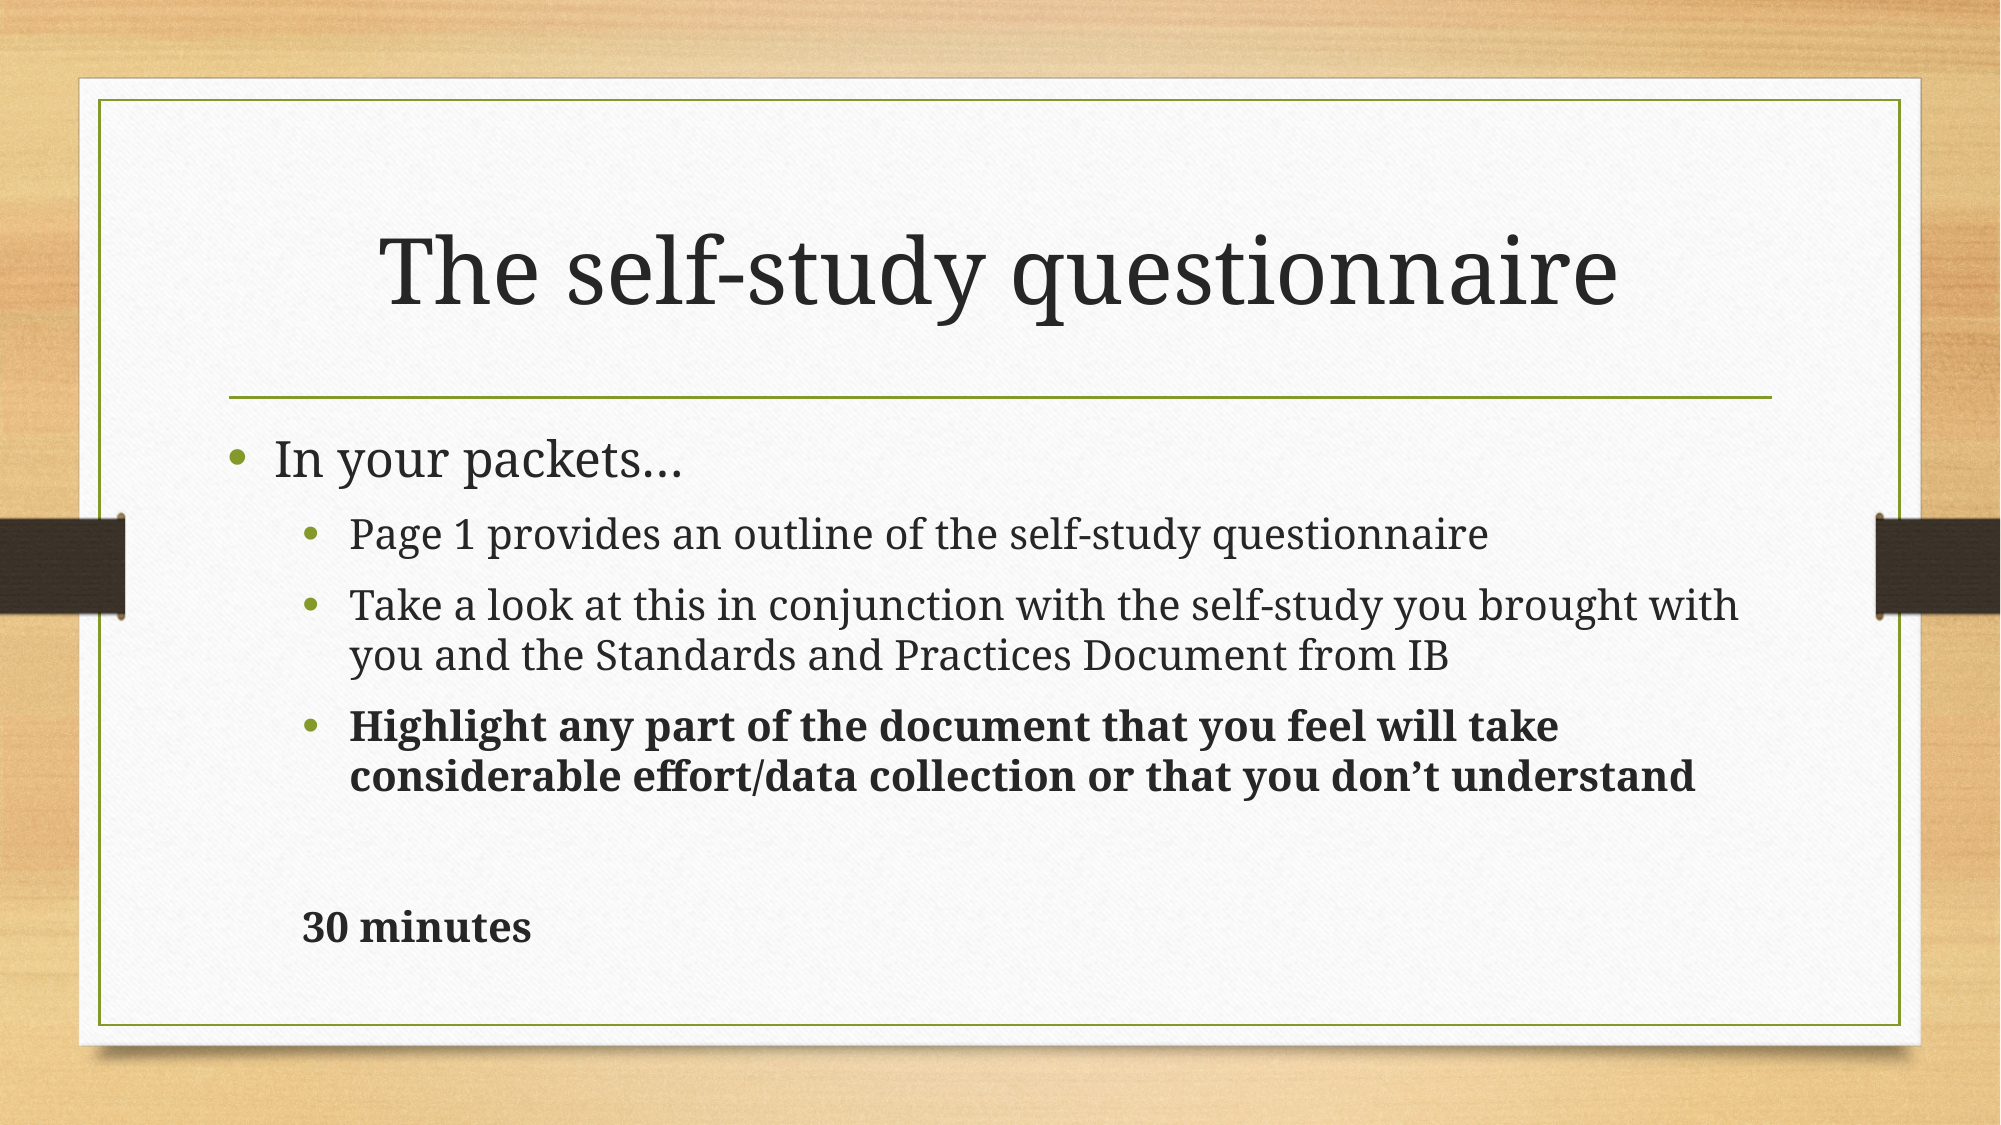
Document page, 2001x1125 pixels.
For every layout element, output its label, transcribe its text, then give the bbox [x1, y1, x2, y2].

list In your packets… Page 1 provides an outline of the self-study questionnaire Take a look at this in conjunction with the self-study you brought with you and the Standards and Practices Document from IB Highlight any part of the document that you feel will take considerable effort/data collection or that you don’t understand 30 minutes [212, 419, 1788, 964]
picture [0, 0, 2001, 1125]
title The self-study questionnaire [212, 161, 1788, 375]
